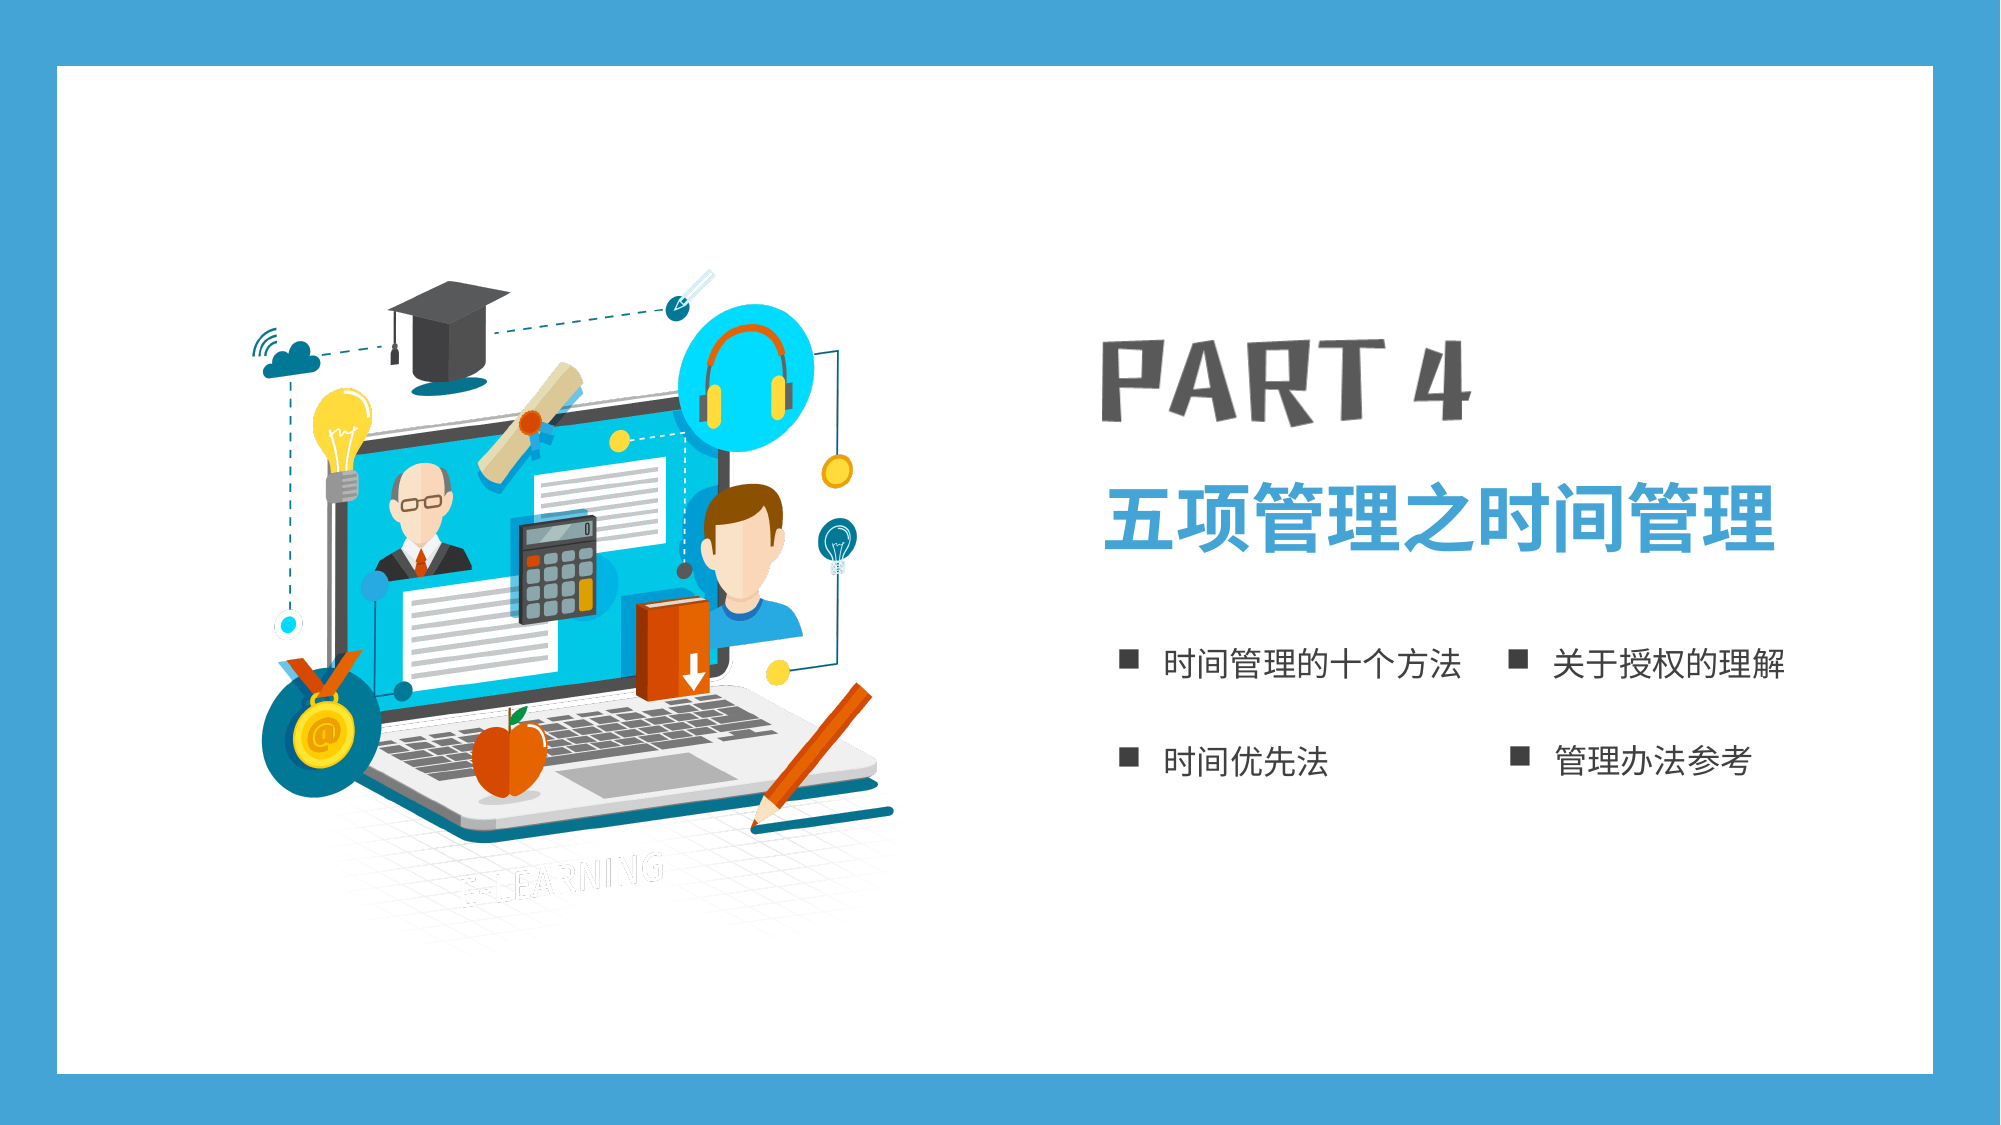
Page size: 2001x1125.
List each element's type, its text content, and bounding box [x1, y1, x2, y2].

text_box 管理办法参考 [1492, 710, 1891, 788]
text_box 五项管理之时间管理 [1101, 471, 1827, 562]
picture [1029, 277, 1542, 518]
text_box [1101, 613, 1889, 783]
picture [230, 253, 943, 974]
